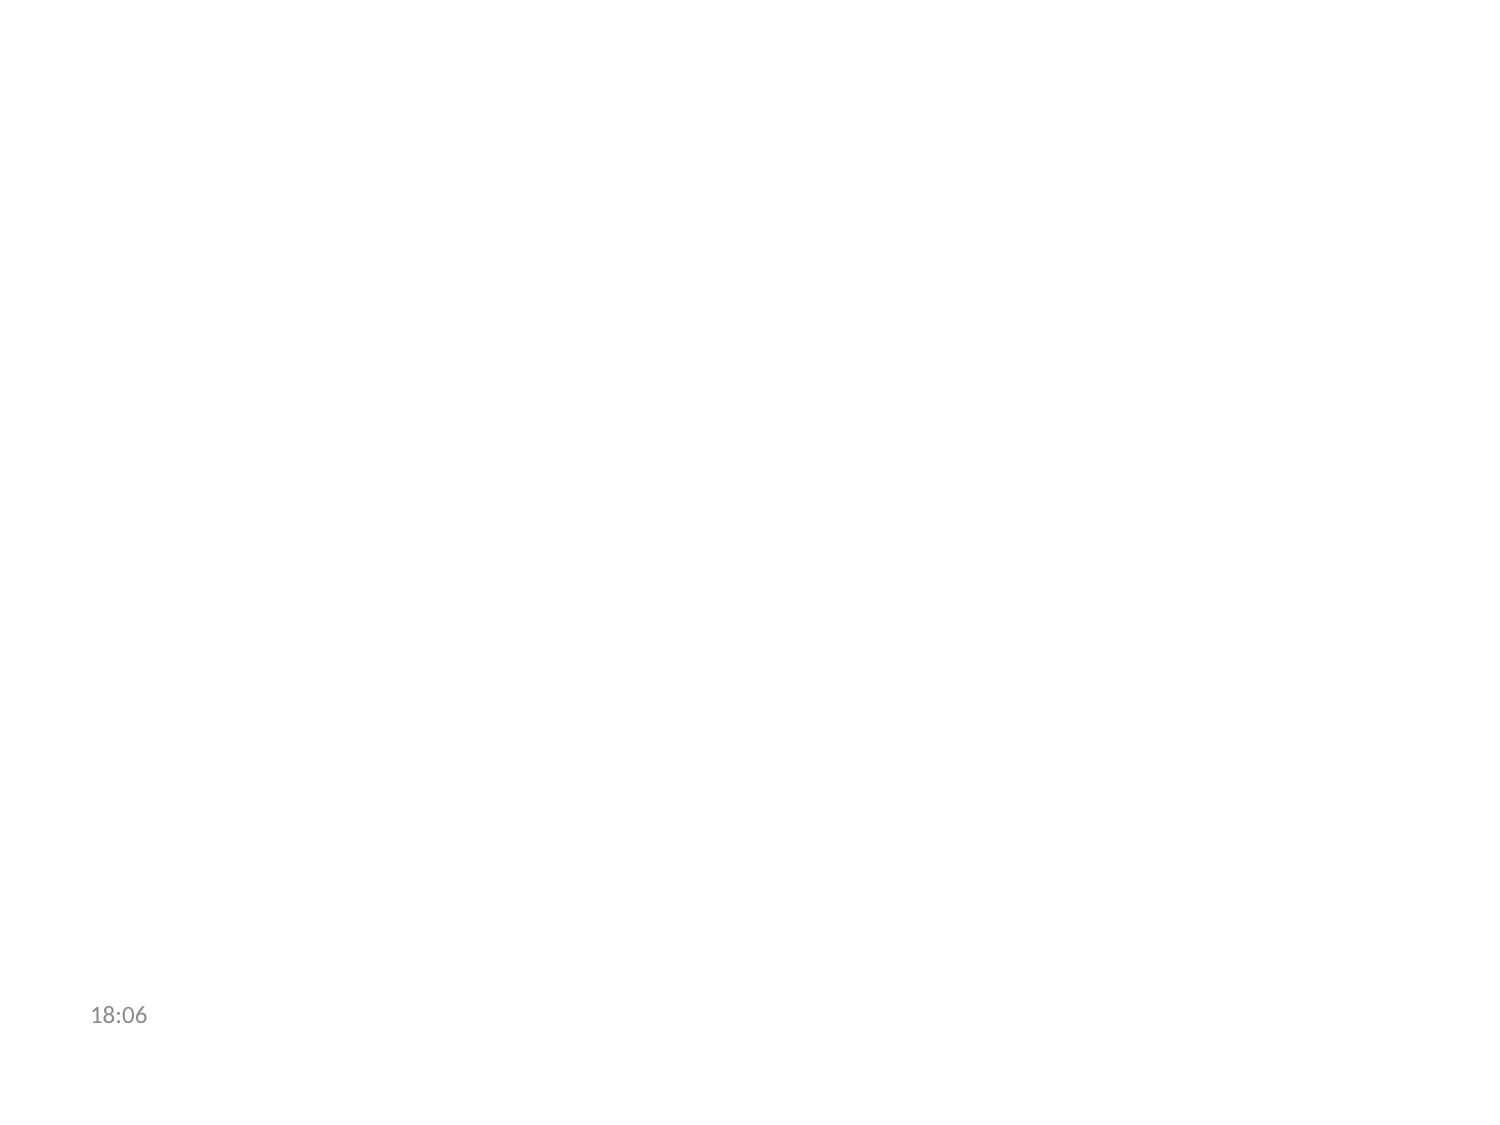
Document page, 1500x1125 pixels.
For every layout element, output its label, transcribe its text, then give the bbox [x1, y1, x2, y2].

text_box 15:35 [75, 983, 425, 1044]
